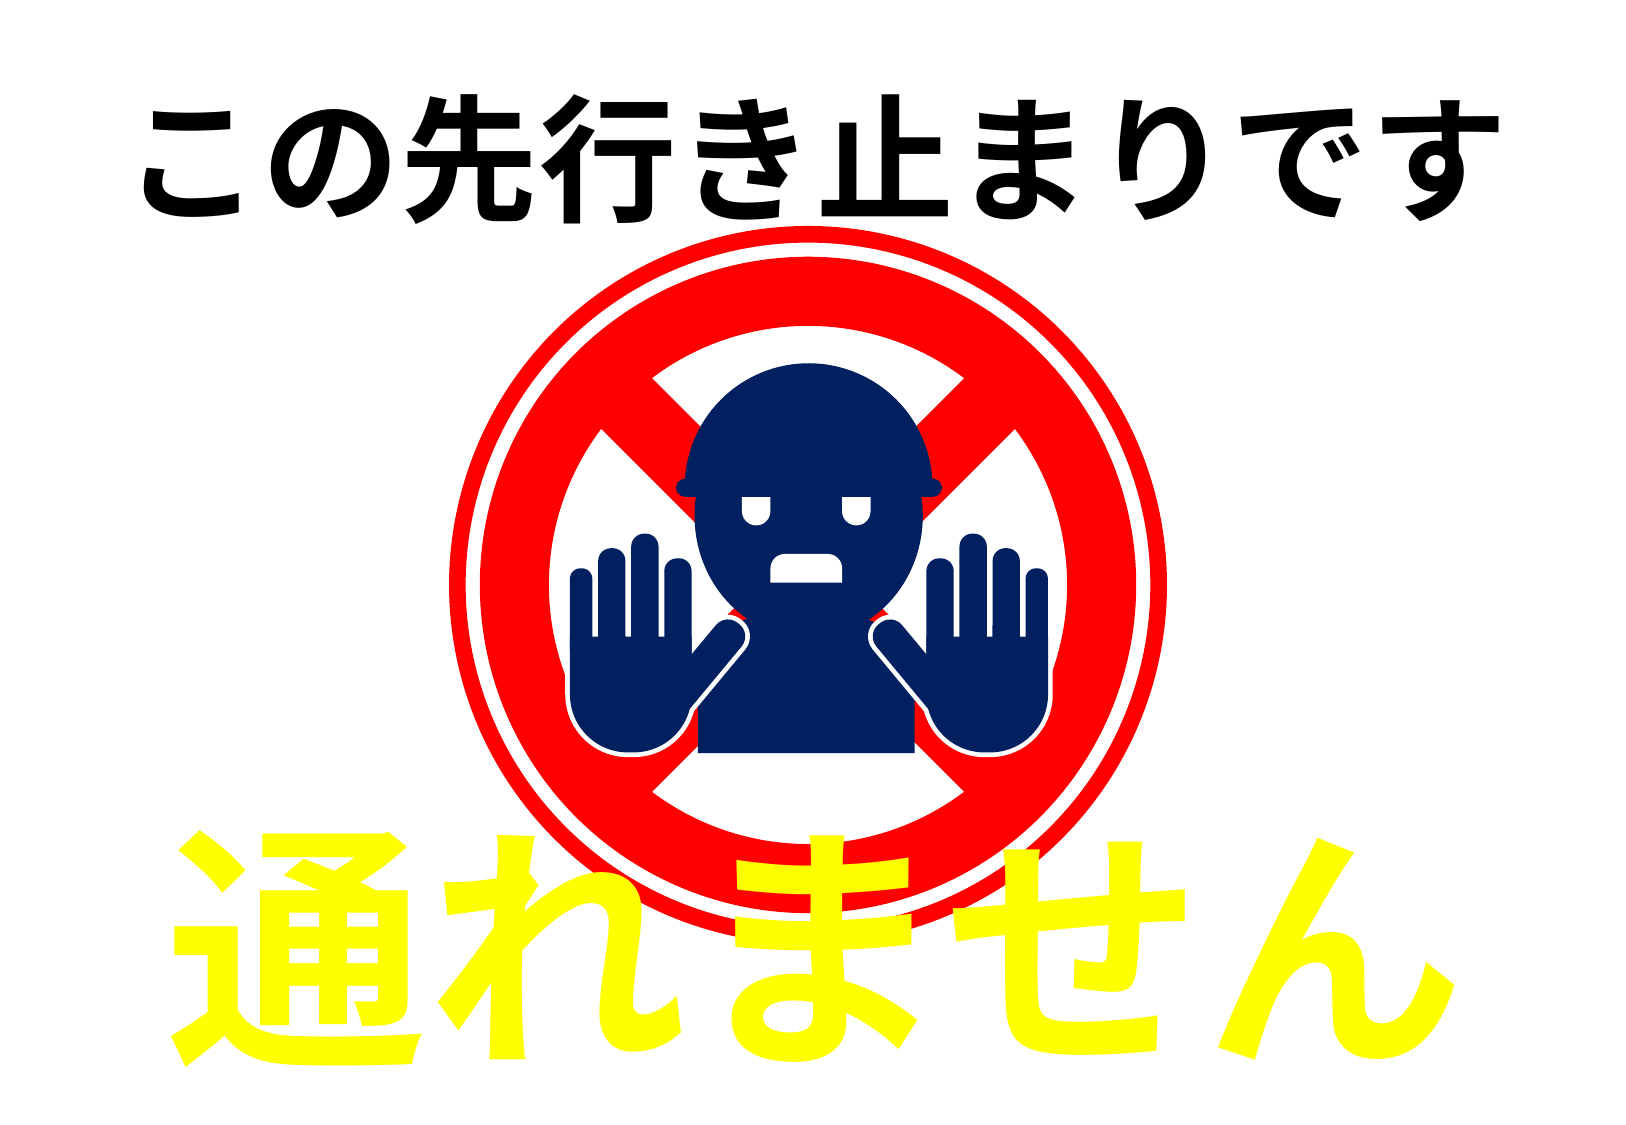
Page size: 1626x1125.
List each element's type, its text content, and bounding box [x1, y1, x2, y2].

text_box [448, 225, 1168, 945]
text_box この先行き止まりです [44, 66, 1588, 246]
text_box 通れません [37, 779, 1595, 1107]
